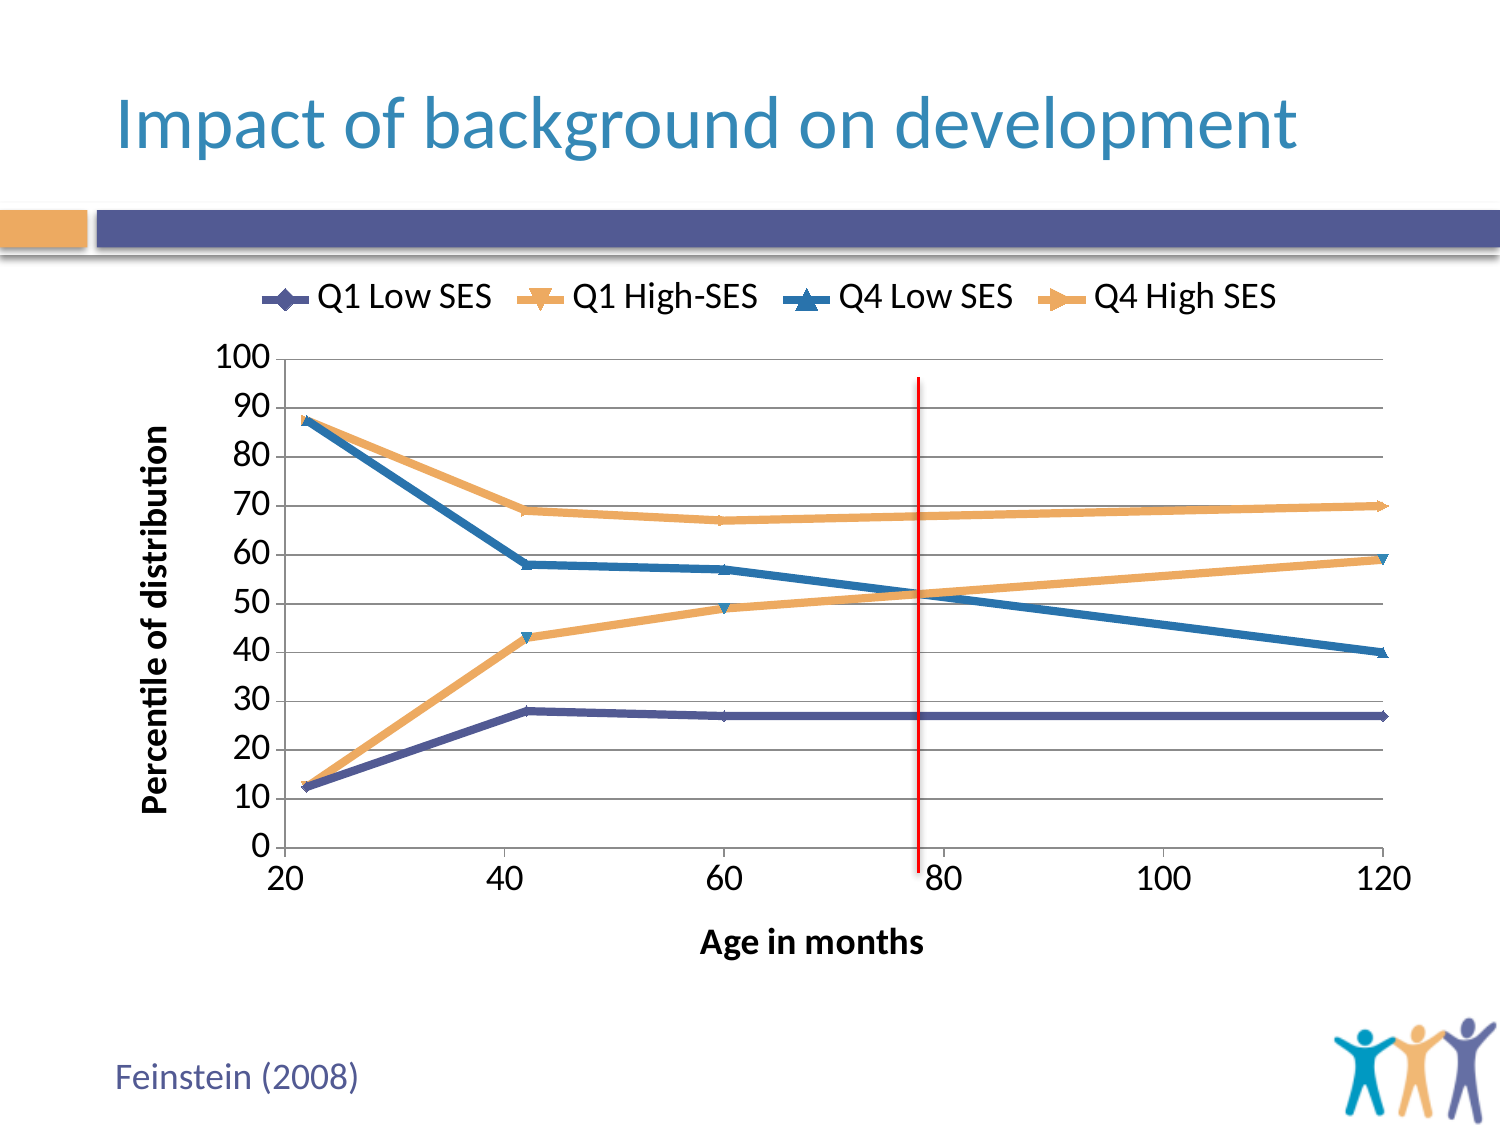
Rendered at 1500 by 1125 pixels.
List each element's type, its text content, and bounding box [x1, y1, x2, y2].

title Impact of background on development [100, 37, 1438, 200]
text_box Feinstein (2008) [100, 1044, 495, 1105]
chart [100, 262, 1439, 1001]
